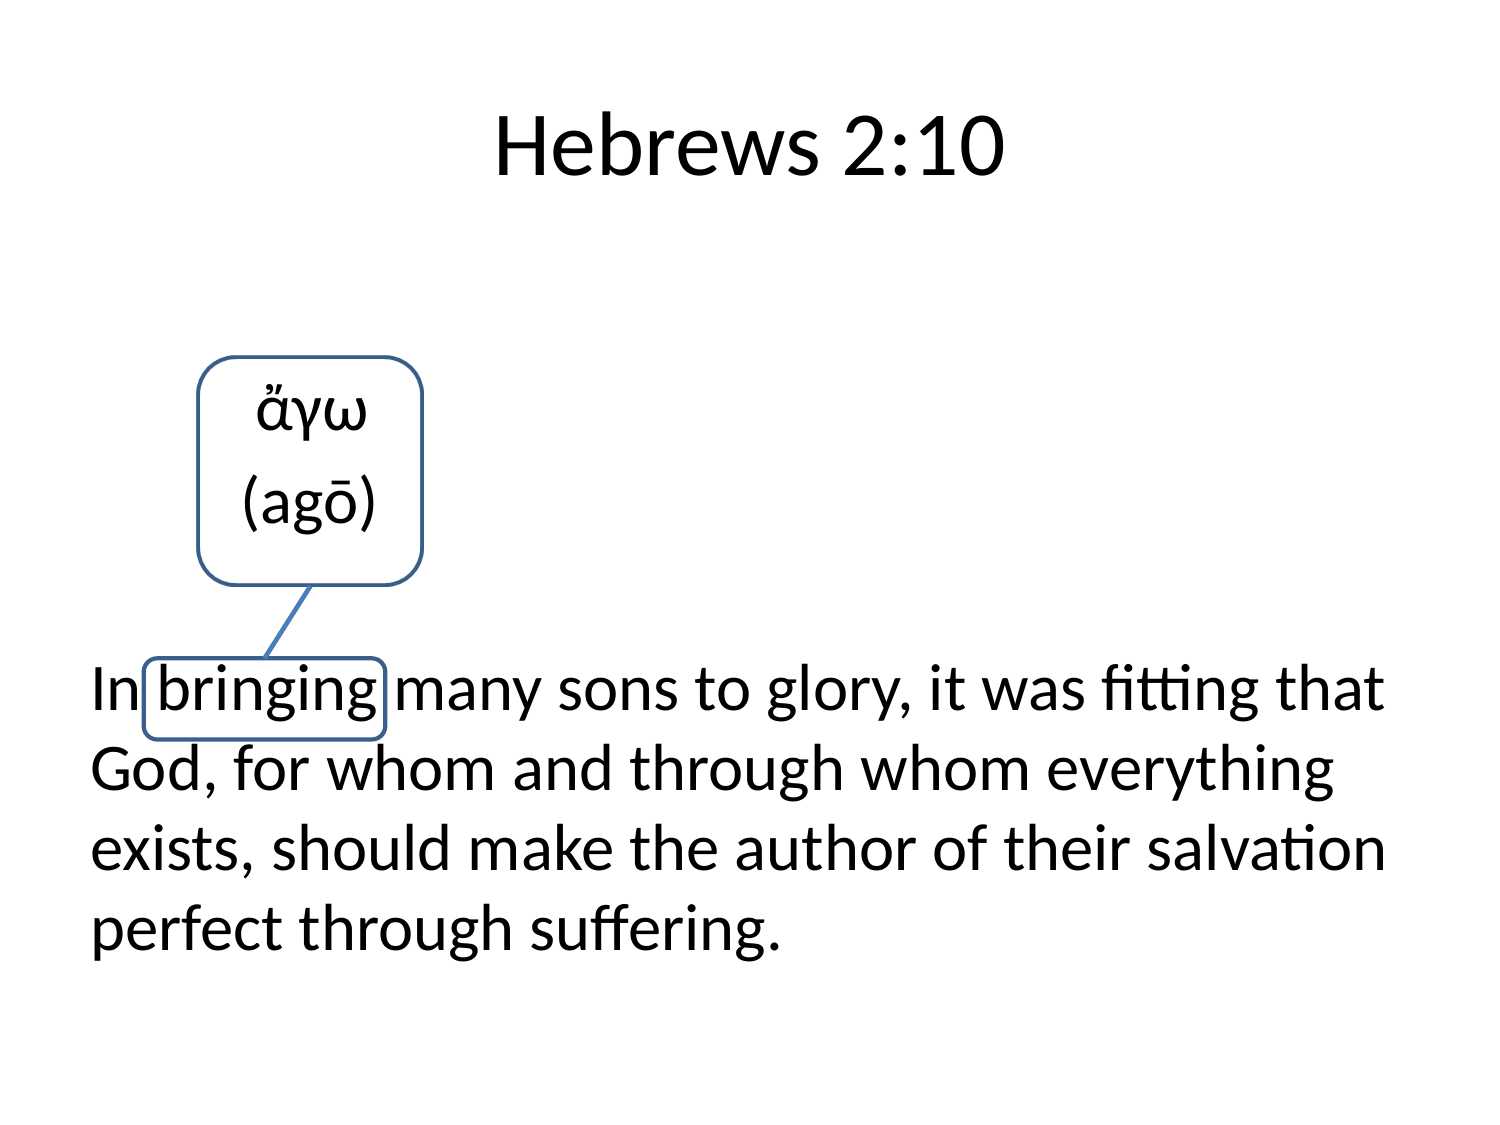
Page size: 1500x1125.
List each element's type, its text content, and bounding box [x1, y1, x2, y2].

list ἄγω (agō) In bringing many sons to glory, it was fitting that God, for whom and through whom everything exists, should make the author of their salvation perfect through suffering. [75, 262, 1425, 1005]
text_box [141, 656, 388, 742]
title Hebrews 2:10 [75, 45, 1425, 233]
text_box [264, 585, 311, 659]
picture [196, 354, 425, 587]
